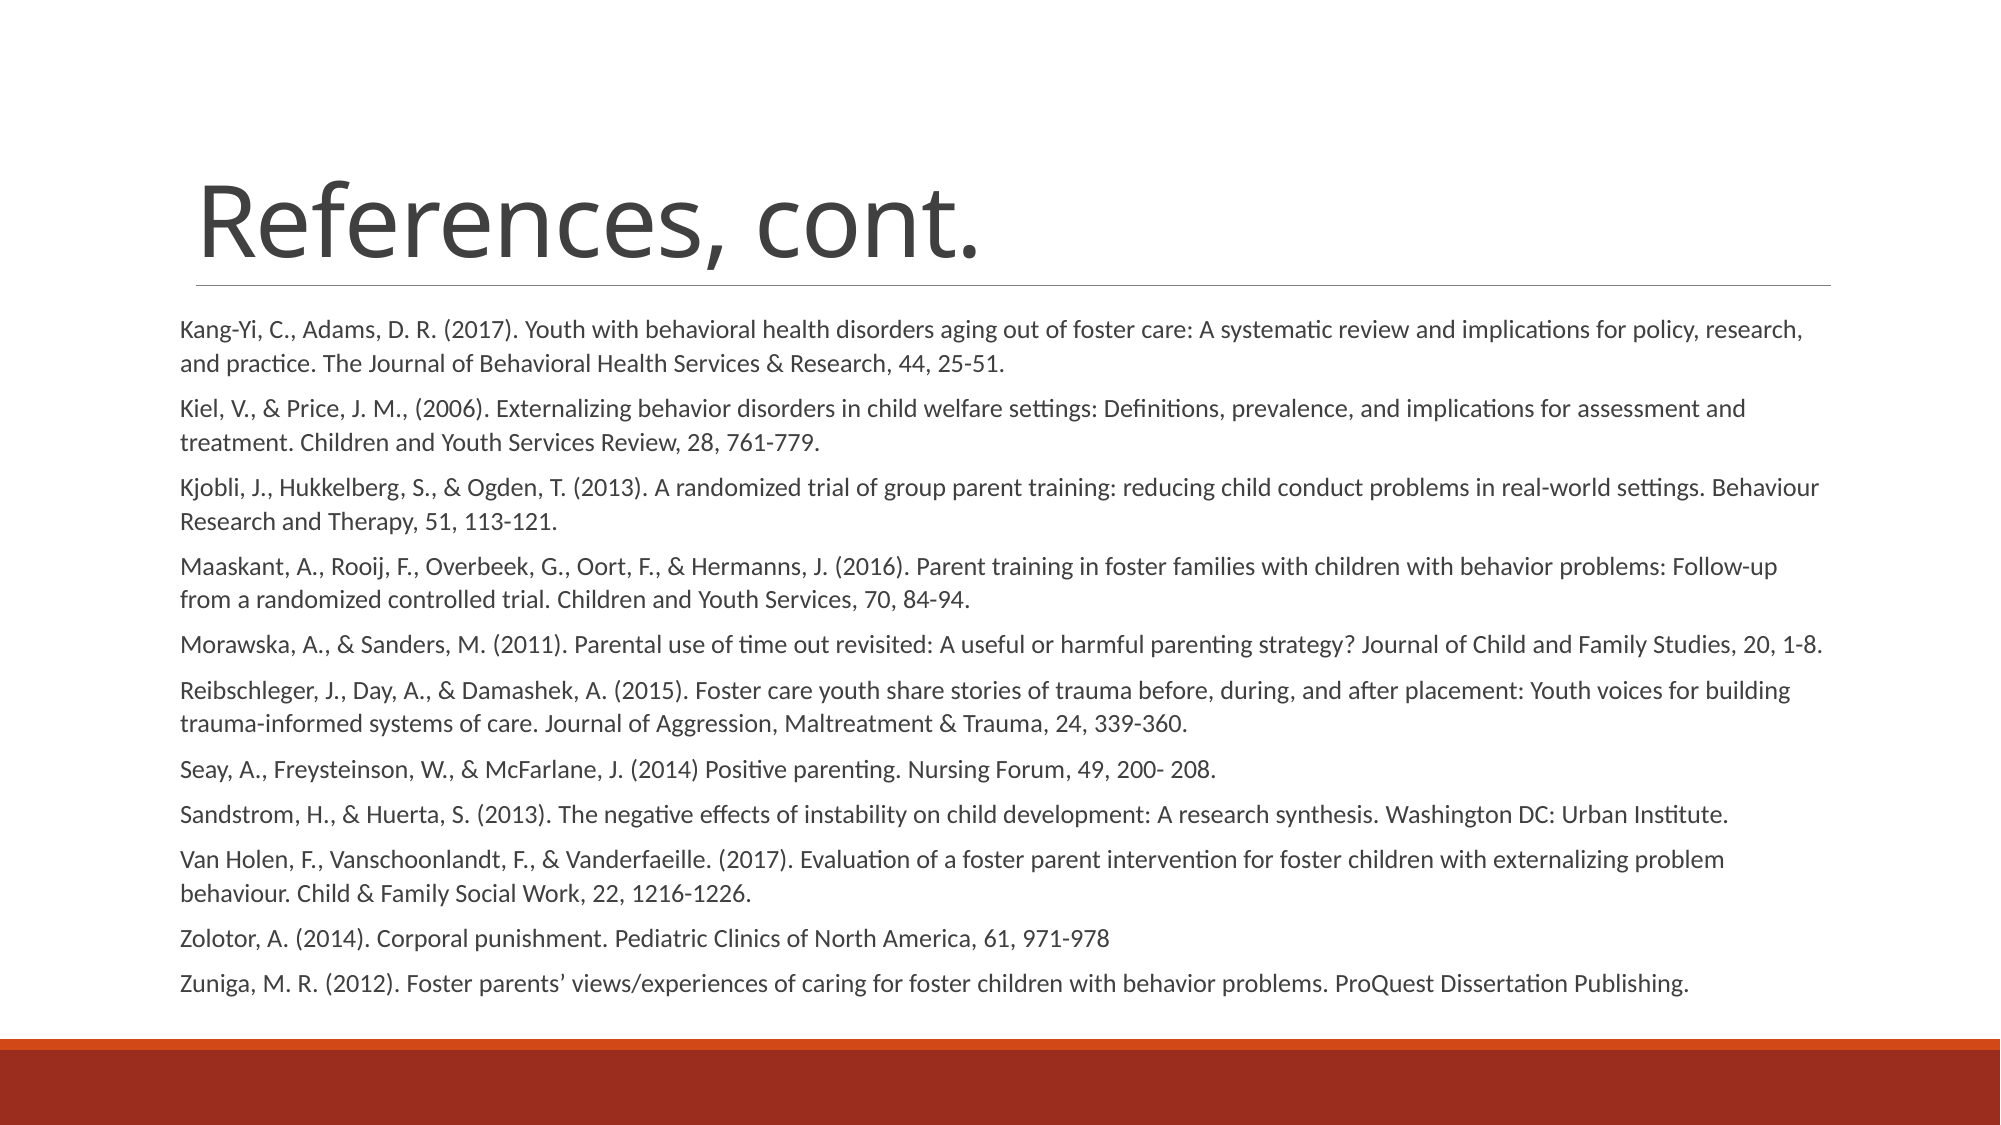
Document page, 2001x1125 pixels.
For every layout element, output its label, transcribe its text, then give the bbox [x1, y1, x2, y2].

title References, cont. [180, 47, 1830, 285]
list Kang-Yi, C., Adams, D. R. (2017). Youth with behavioral health disorders aging out of foster care: A systematic review and implications for policy, research, and practice. The Journal of Behavioral Health Services & Research, 44, 25-51. Kiel, V., & Price, J. M., (2006). Externalizing behavior disorders in child welfare settings: Definitions, prevalence, and implications for assessment and treatment. Children and Youth Services Review, 28, 761-779. Kjobli, J., Hukkelberg, S., & Ogden, T. (2013). A randomized trial of group parent training: reducing child conduct problems in real-world settings. Behaviour Research and Therapy, 51, 113-121. Maaskant, A., Rooij, F., Overbeek, G., Oort, F., & Hermanns, J. (2016). Parent training in foster families with children with behavior problems: Follow-up from a randomized controlled trial. Children and Youth Services, 70, 84-94. Morawska, A., & Sanders, M. (2011). Parental use of time out revisited: A useful or harmful parenting strategy? Journal of Child and Family Studies, 20, 1-8. Reibschleger, J., Day, A., & Damashek, A. (2015). Foster care youth share stories of trauma before, during, and after placement: Youth voices for building trauma-informed systems of care. Journal of Aggression, Maltreatment & Trauma, 24, 339-360. Seay, A., Freysteinson, W., & McFarlane, J. (2014) Positive parenting. Nursing Forum, 49, 200- 208. Sandstrom, H., & Huerta, S. (2013). The negative effects of instability on child development: A research synthesis. Washington DC: Urban Institute. Van Holen, F., Vanschoonlandt, F., & Vanderfaeille. (2017). Evaluation of a foster parent intervention for foster children with externalizing problem behaviour. Child & Family Social Work, 22, 1216-1226. Zolotor, A. (2014). Corporal punishment. Pediatric Clinics of North America, 61, 971-978 Zuniga, M. R. (2012). Foster parents’ views/experiences of caring for foster children with behavior problems. ProQuest Dissertation Publishing. [180, 302, 1830, 1031]
